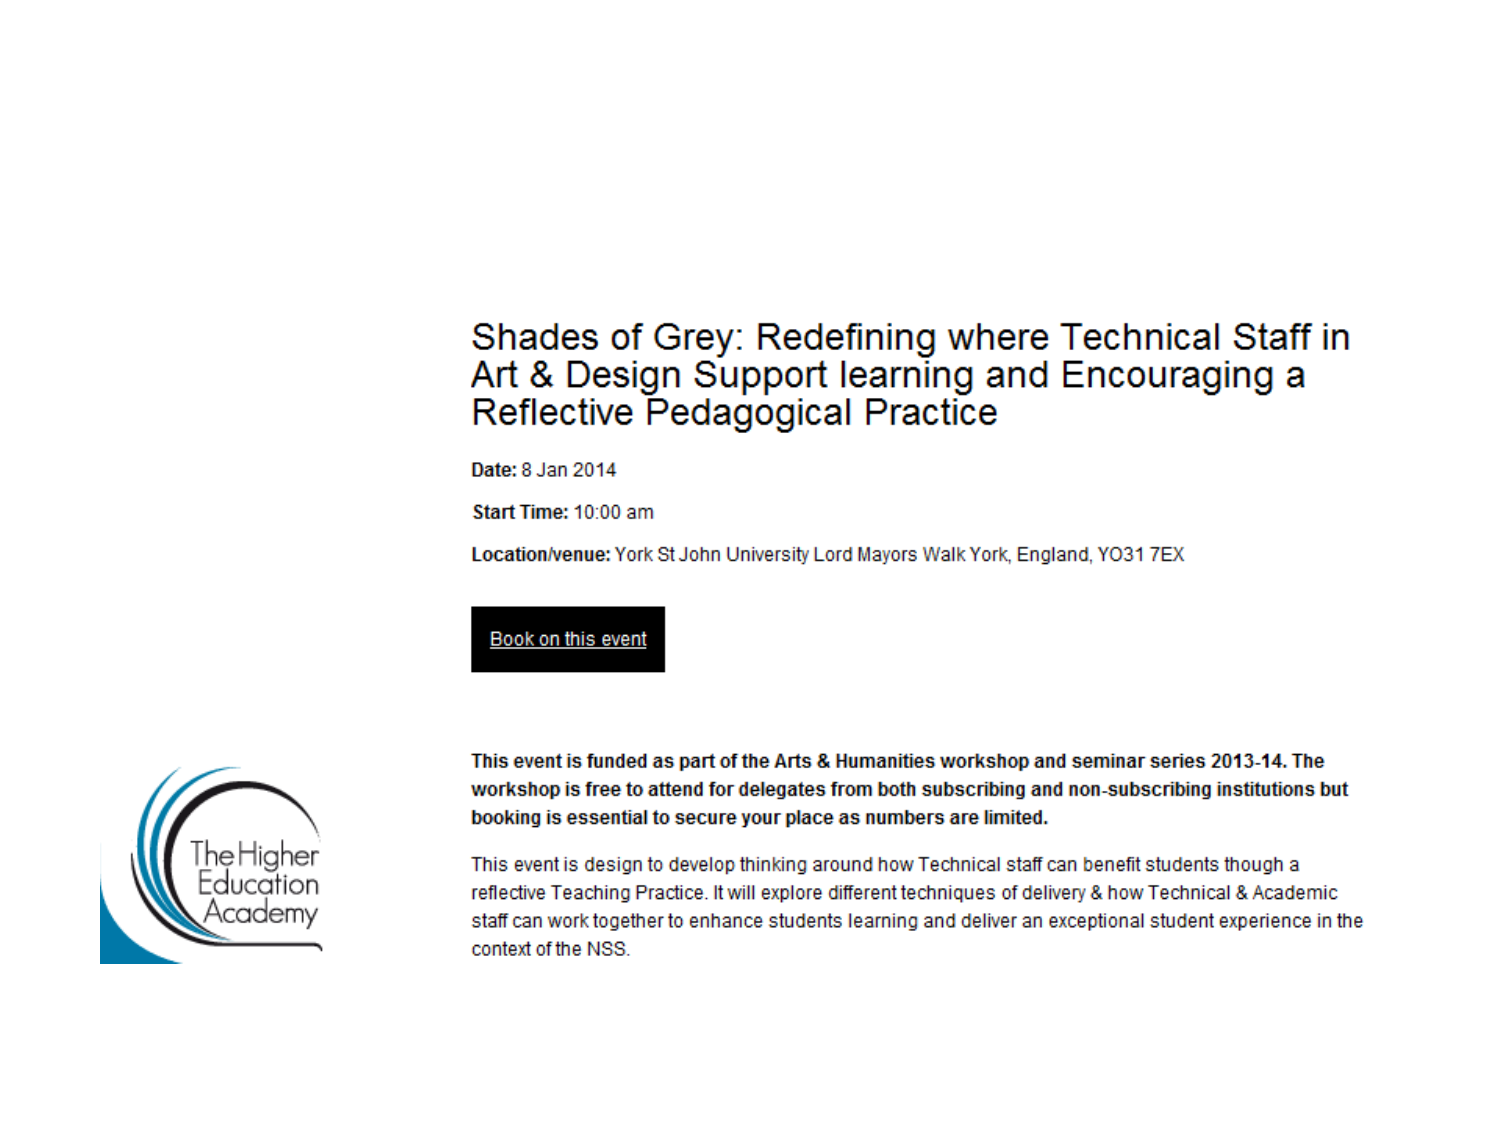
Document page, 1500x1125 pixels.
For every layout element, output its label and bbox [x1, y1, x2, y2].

picture [409, 278, 1500, 981]
picture [100, 739, 368, 964]
